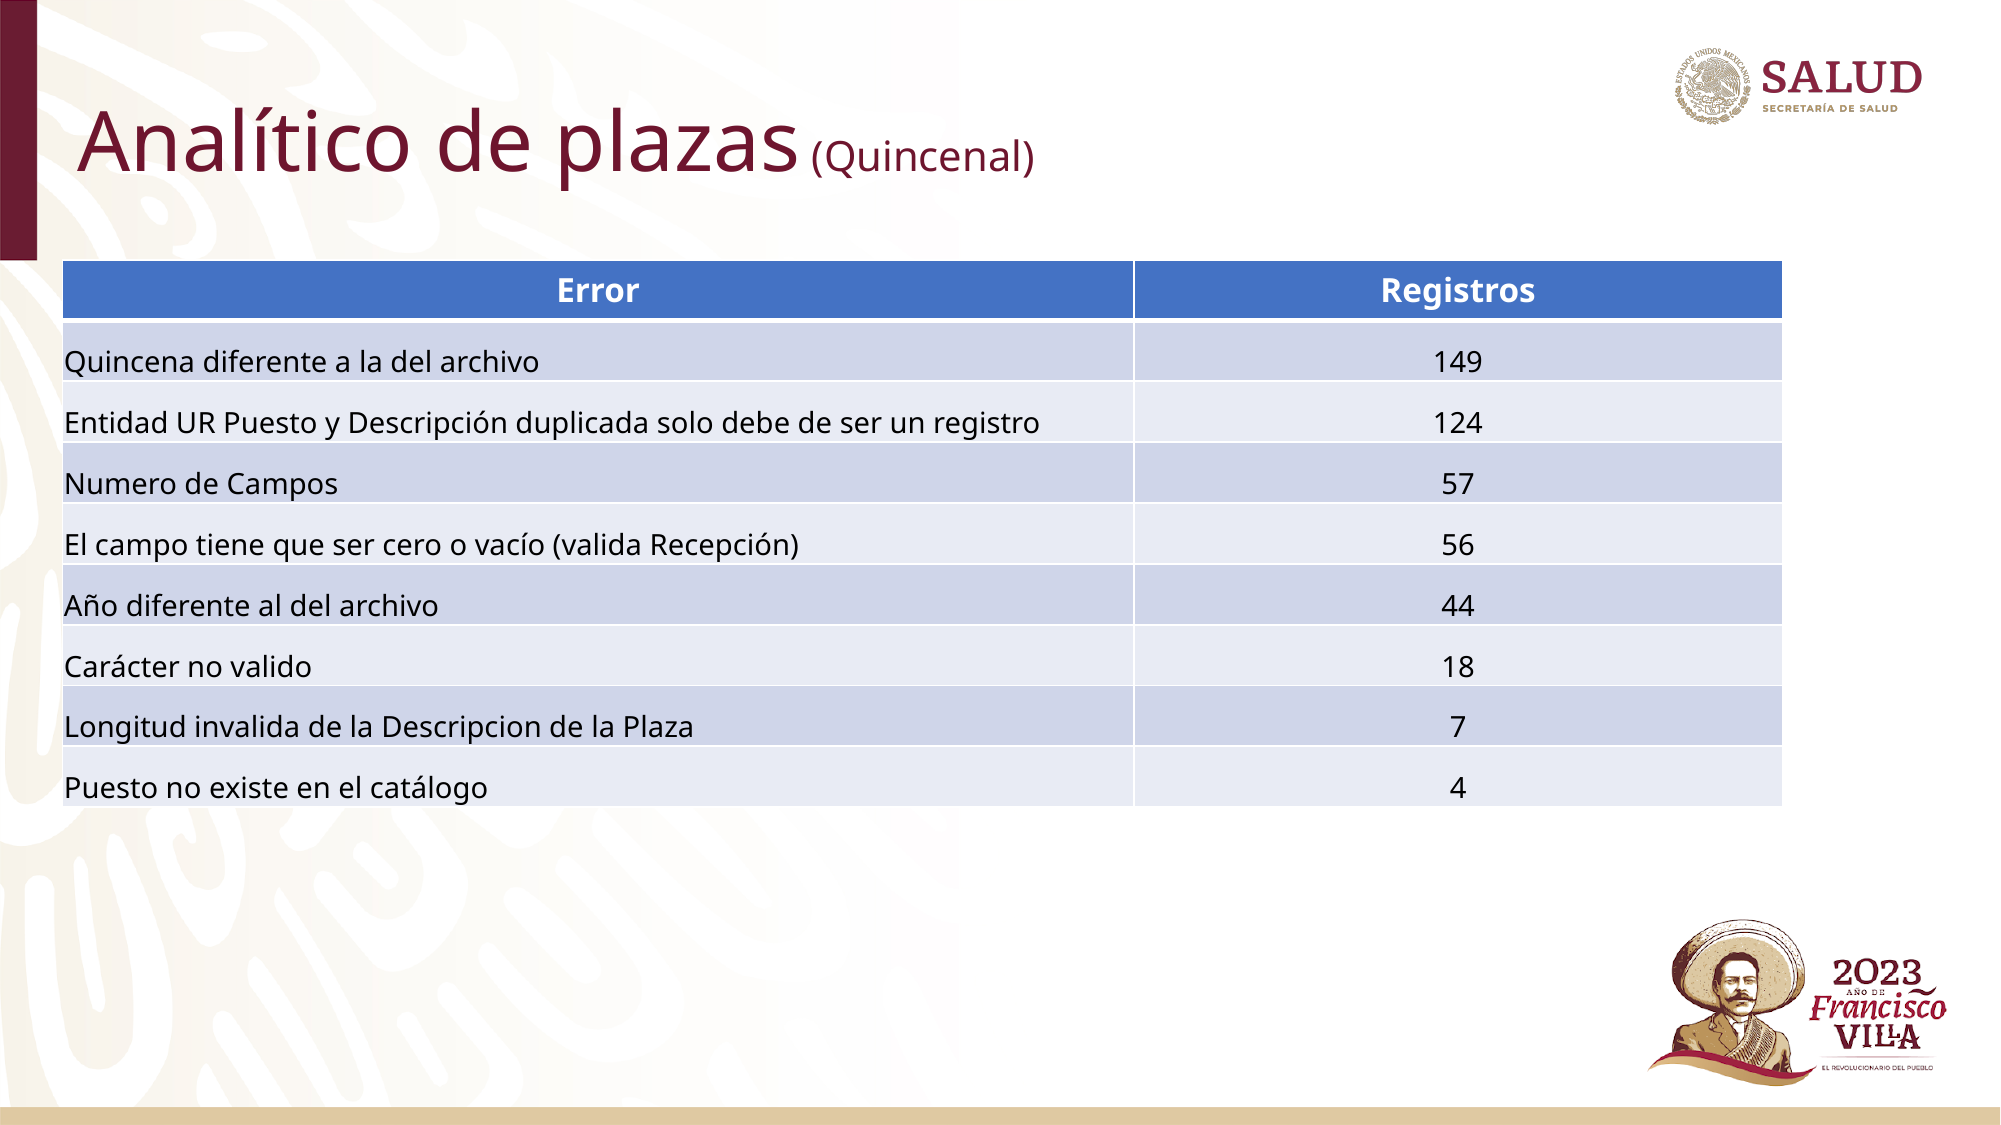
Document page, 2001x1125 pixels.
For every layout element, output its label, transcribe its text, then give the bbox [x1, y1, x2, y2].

table_cell El campo tiene que ser cero o vacío (valida Recepción) [63, 504, 1133, 563]
table_cell Año diferente al del archivo [63, 565, 1133, 624]
table_cell Quincena diferente a la del archivo [63, 323, 1133, 380]
table_header Error [63, 261, 1133, 318]
table_cell 57 [1135, 443, 1782, 502]
table_cell Longitud invalida de la Descripcion de la Plaza [63, 686, 1133, 745]
table_cell Numero de Campos [63, 443, 1133, 502]
table_cell 7 [1135, 686, 1782, 745]
table_cell 124 [1135, 382, 1782, 441]
table_cell 44 [1135, 565, 1782, 624]
table_cell Carácter no valido [63, 626, 1133, 685]
table_cell Entidad UR Puesto y Descripción duplicada solo debe de ser un registro [63, 382, 1133, 441]
table_cell 4 [1135, 747, 1782, 806]
table_cell 56 [1135, 504, 1782, 563]
title Analítico de plazas (Quincenal) [62, 92, 1937, 196]
table_header Registros [1135, 261, 1782, 318]
table_cell 18 [1135, 626, 1782, 685]
table_cell Puesto no existe en el catálogo [63, 747, 1133, 806]
picture [0, 0, 2001, 1125]
table_cell 149 [1135, 323, 1782, 380]
